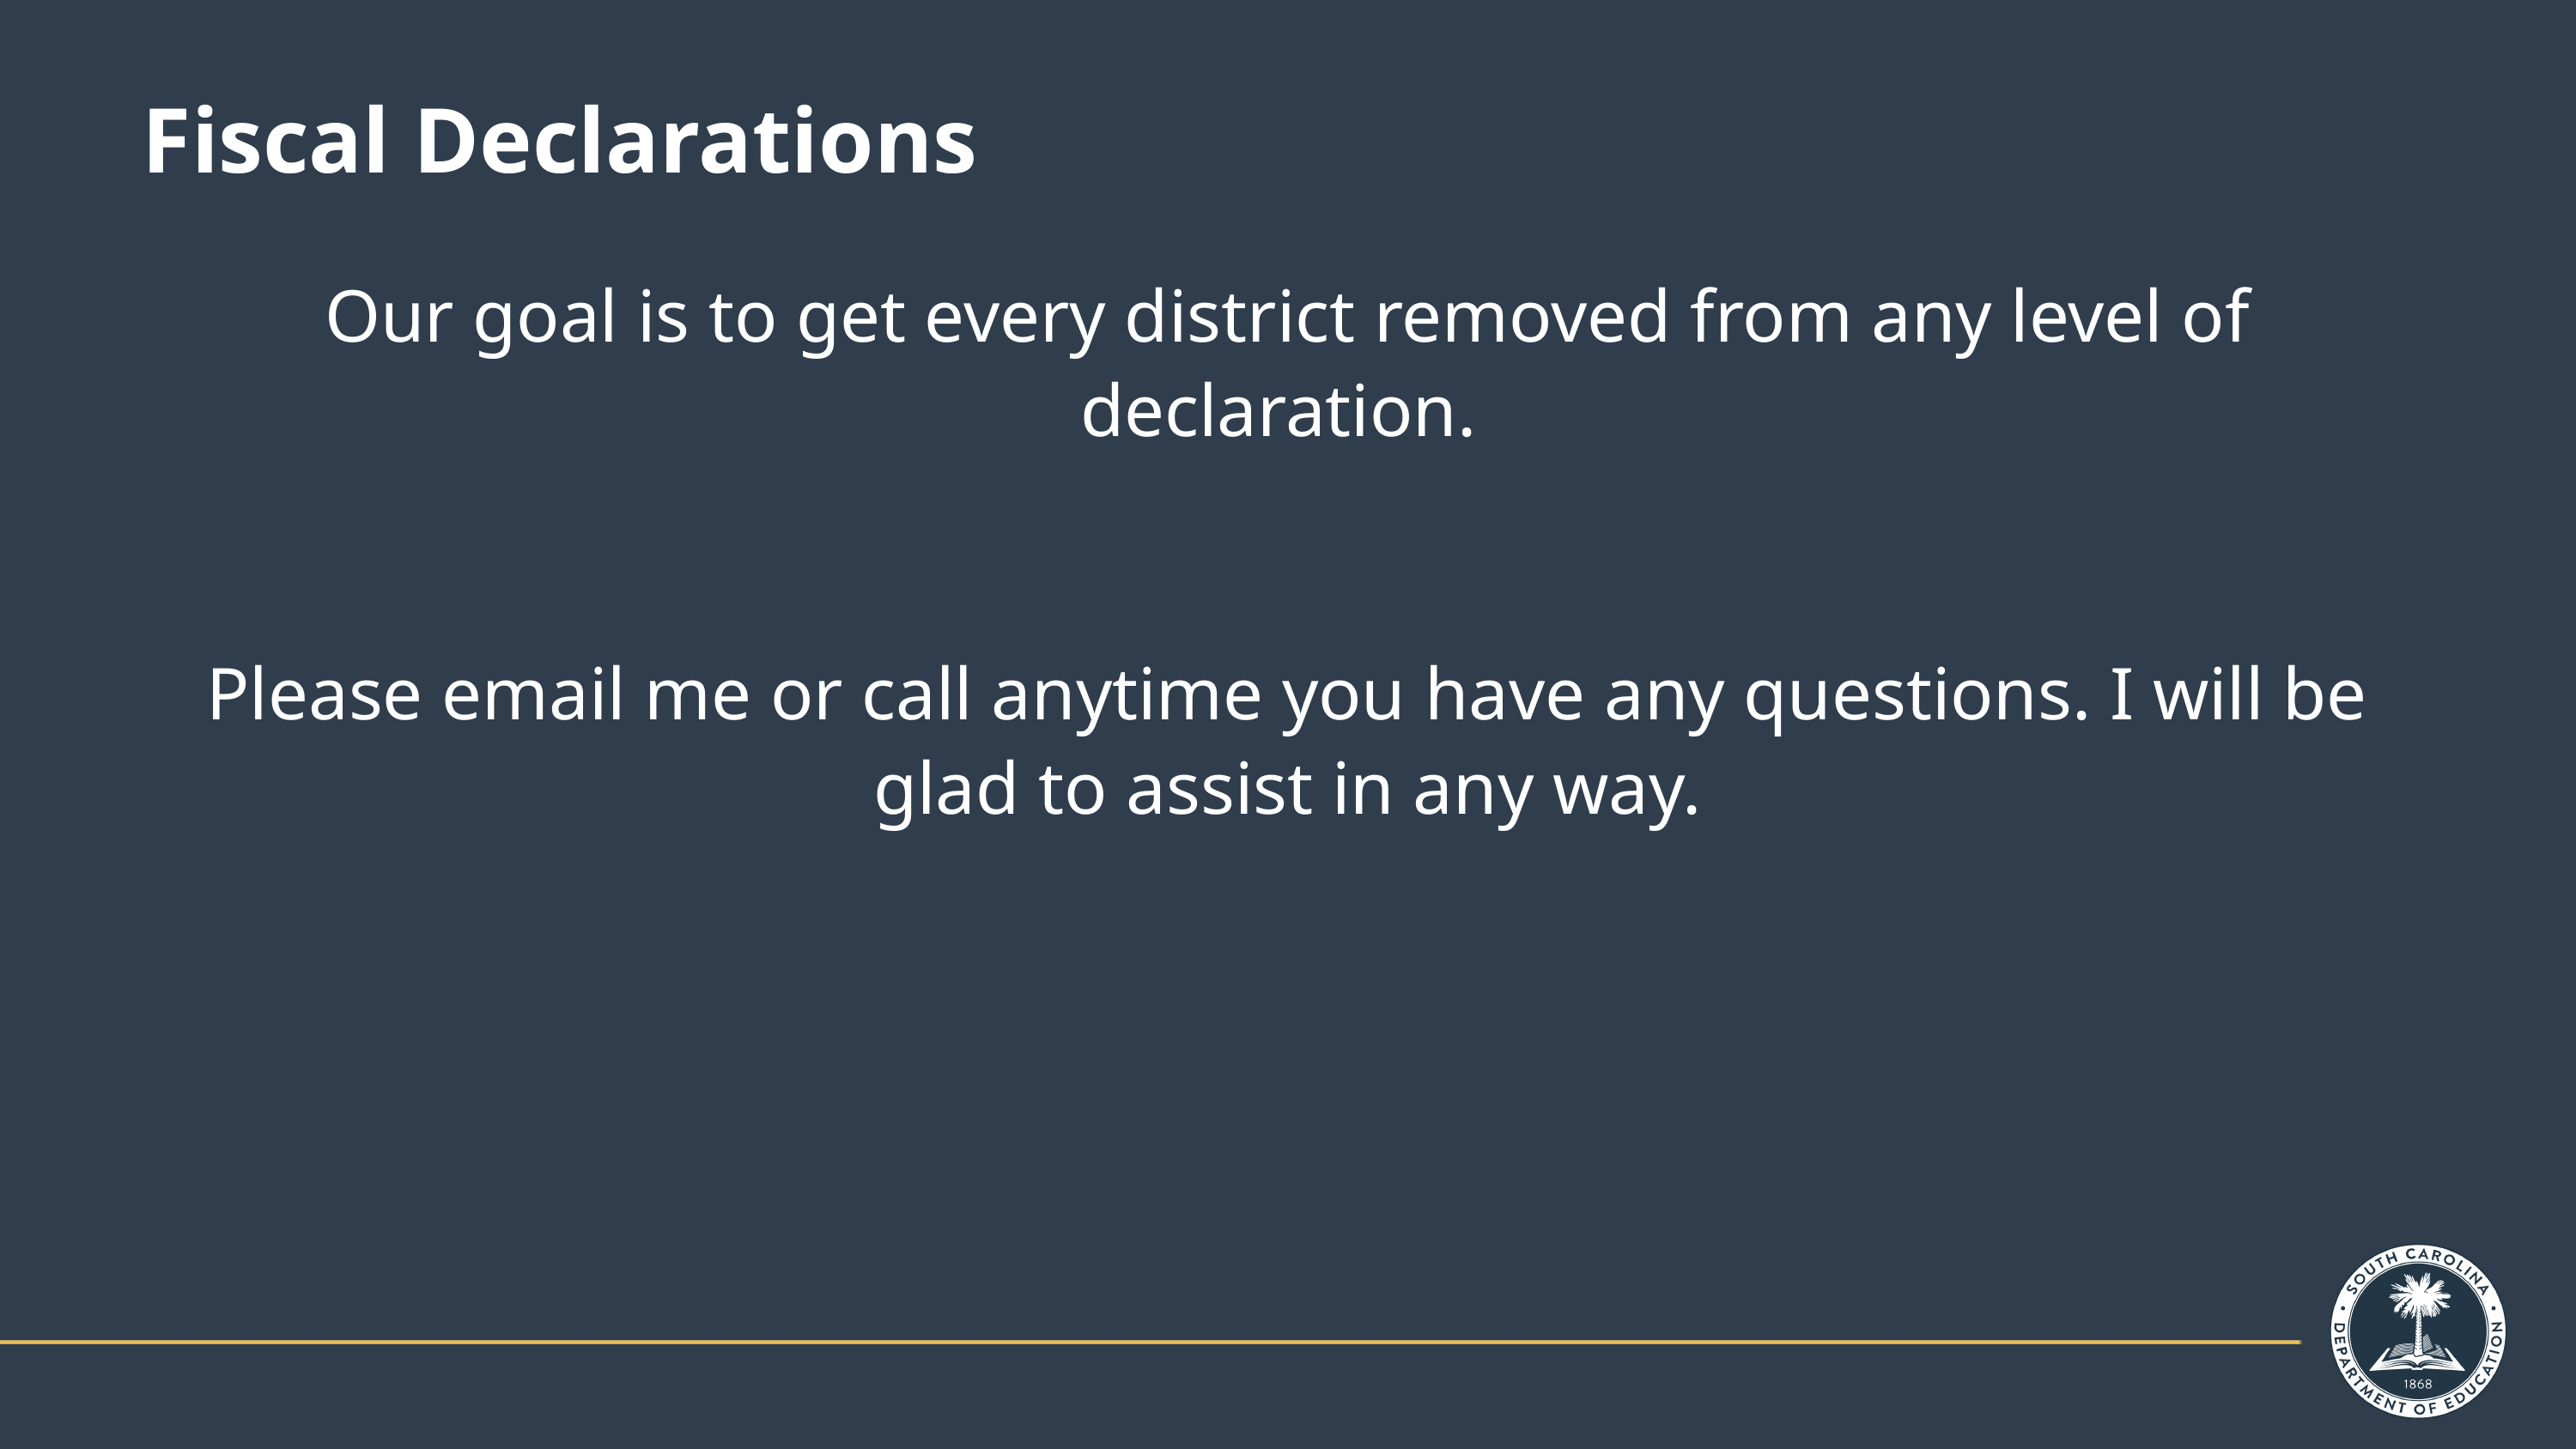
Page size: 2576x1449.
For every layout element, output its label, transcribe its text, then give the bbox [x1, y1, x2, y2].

list Our goal is to get every district removed from any level of declaration. Please email me or call anytime you have any questions. I will be glad to assist in any way. [129, 256, 2447, 1149]
picture [2329, 1243, 2507, 1420]
title Fiscal Declarations [129, 76, 2447, 232]
